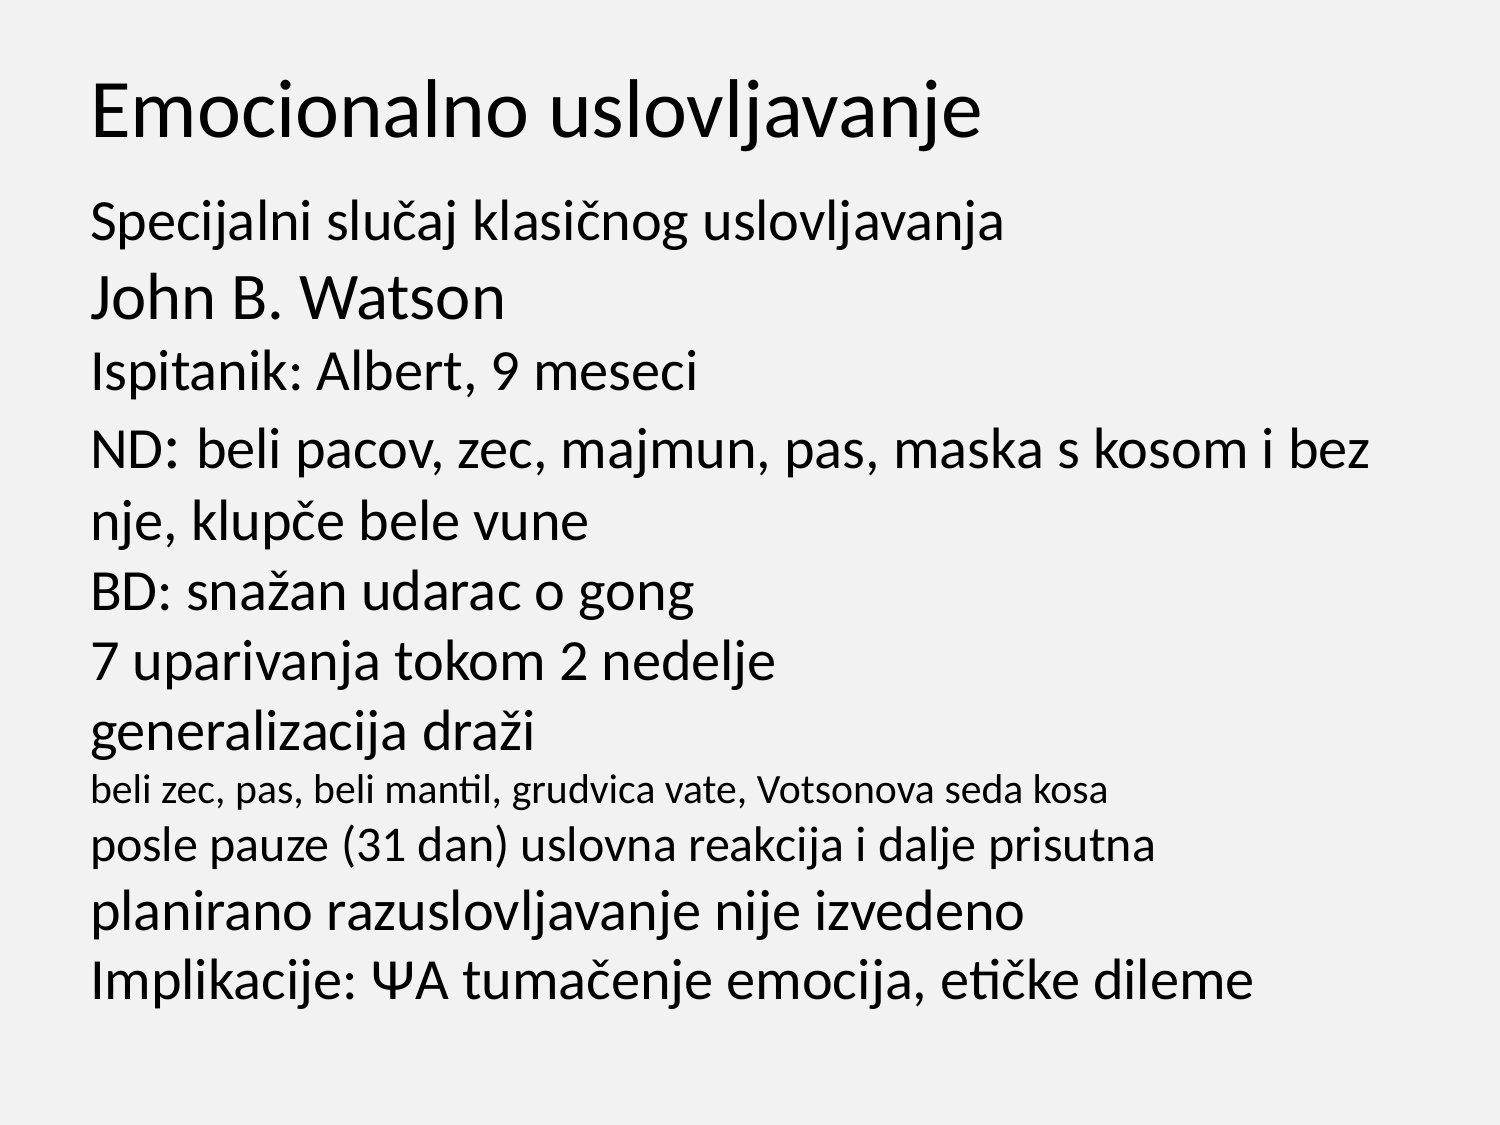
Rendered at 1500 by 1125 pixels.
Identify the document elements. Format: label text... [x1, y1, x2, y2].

title Emocionalno uslovljavanje [75, 45, 1425, 163]
list Specijalni slučaj klasičnog uslovljavanja John B. Watson Ispitanik: Albert, 9 meseci ND: beli pacov, zec, majmun, pas, maska s kosom i bez nje, klupče bele vune BD: snažan udarac o gong 7 uparivanja tokom 2 nedelje generalizacija draži beli zec, pas, beli mantil, grudvica vate, Votsonova seda kosa posle pauze (31 dan) uslovna reakcija i dalje prisutna planirano razuslovljavanje nije izvedeno Implikacije: ΨA tumačenje emocija, etičke dileme [75, 174, 1425, 1038]
